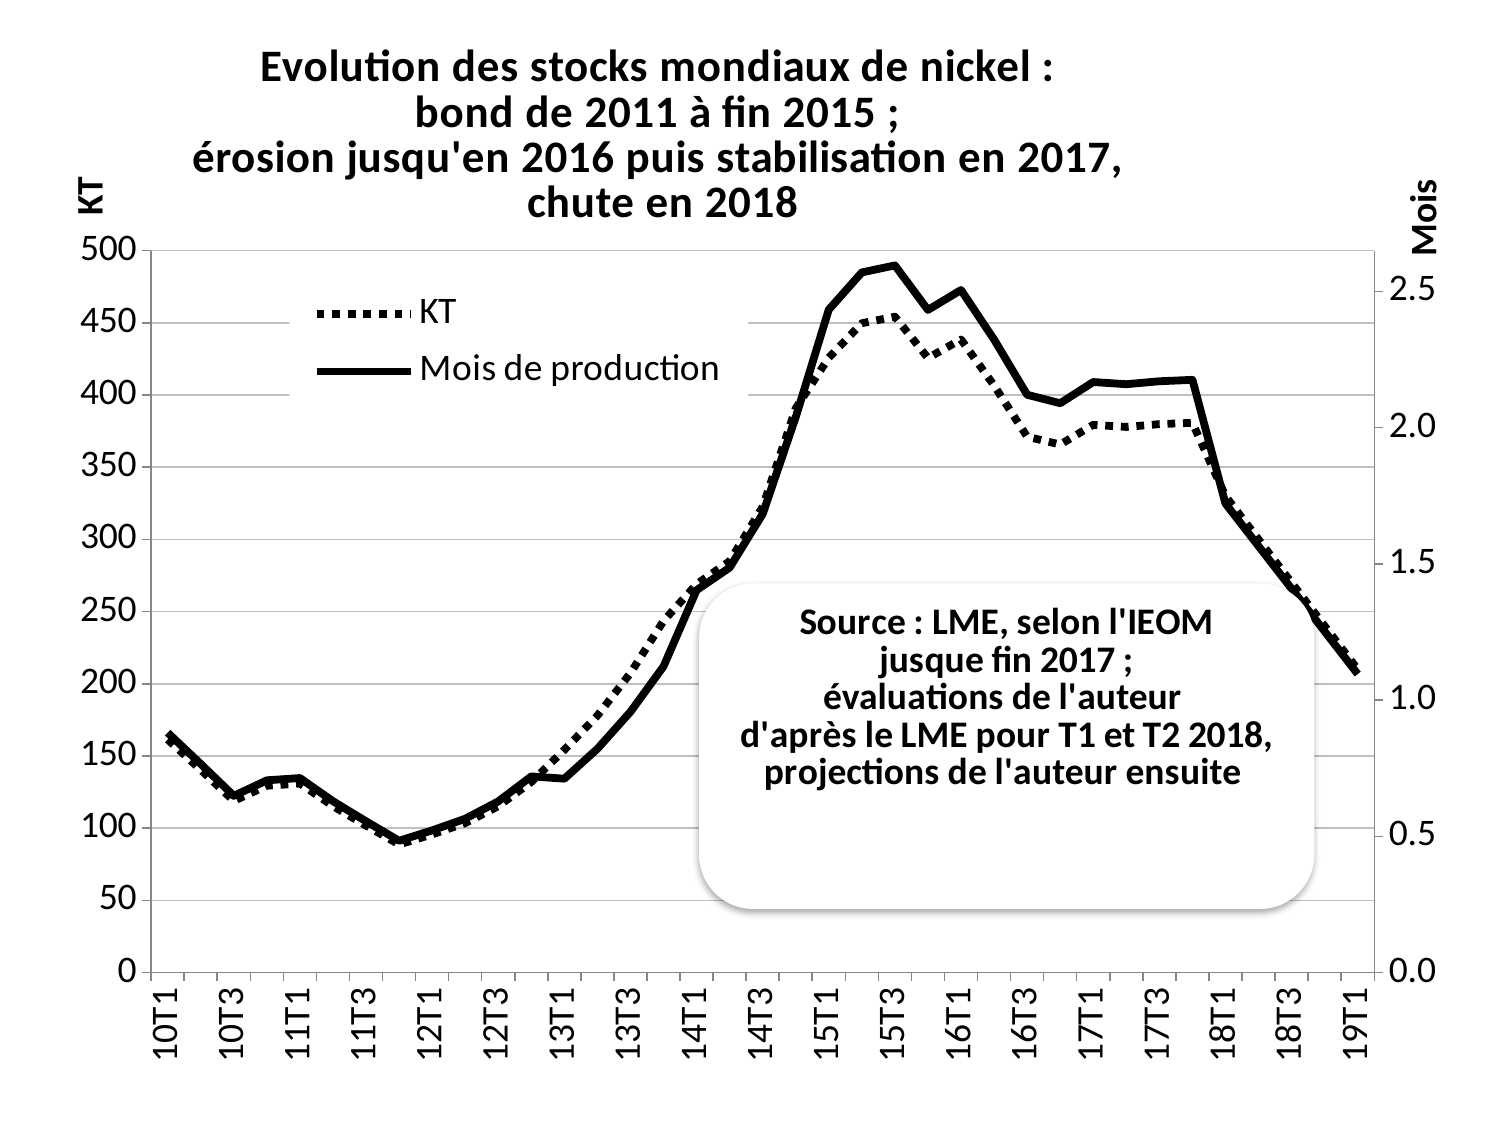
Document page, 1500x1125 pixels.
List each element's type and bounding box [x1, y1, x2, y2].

chart [45, 28, 1470, 1106]
